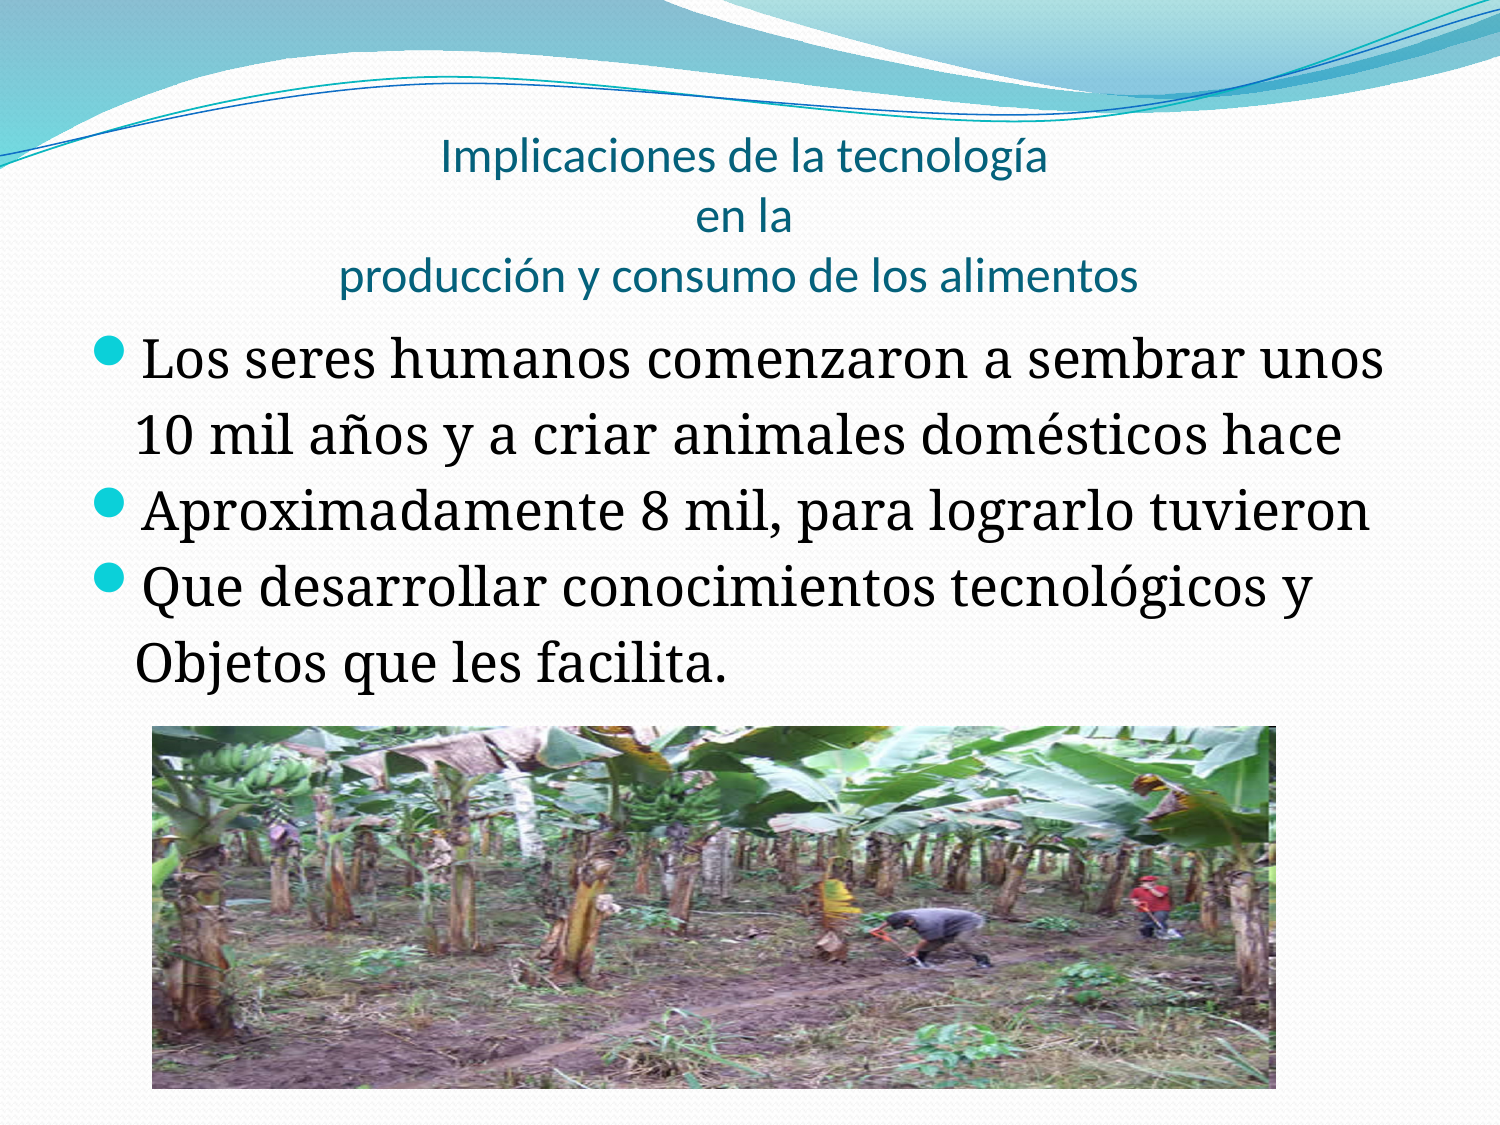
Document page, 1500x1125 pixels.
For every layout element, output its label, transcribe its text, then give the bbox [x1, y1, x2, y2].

title Implicaciones de la tecnología en la producción y consumo de los alimentos [75, 115, 1425, 303]
picture [152, 726, 1276, 1089]
list Los seres humanos comenzaron a sembrar unos 10 mil años y a criar animales domésticos hace Aproximadamente 8 mil, para lograrlo tuvieron Que desarrollar conocimientos tecnológicos y Objetos que les facilita. [75, 317, 1425, 1038]
